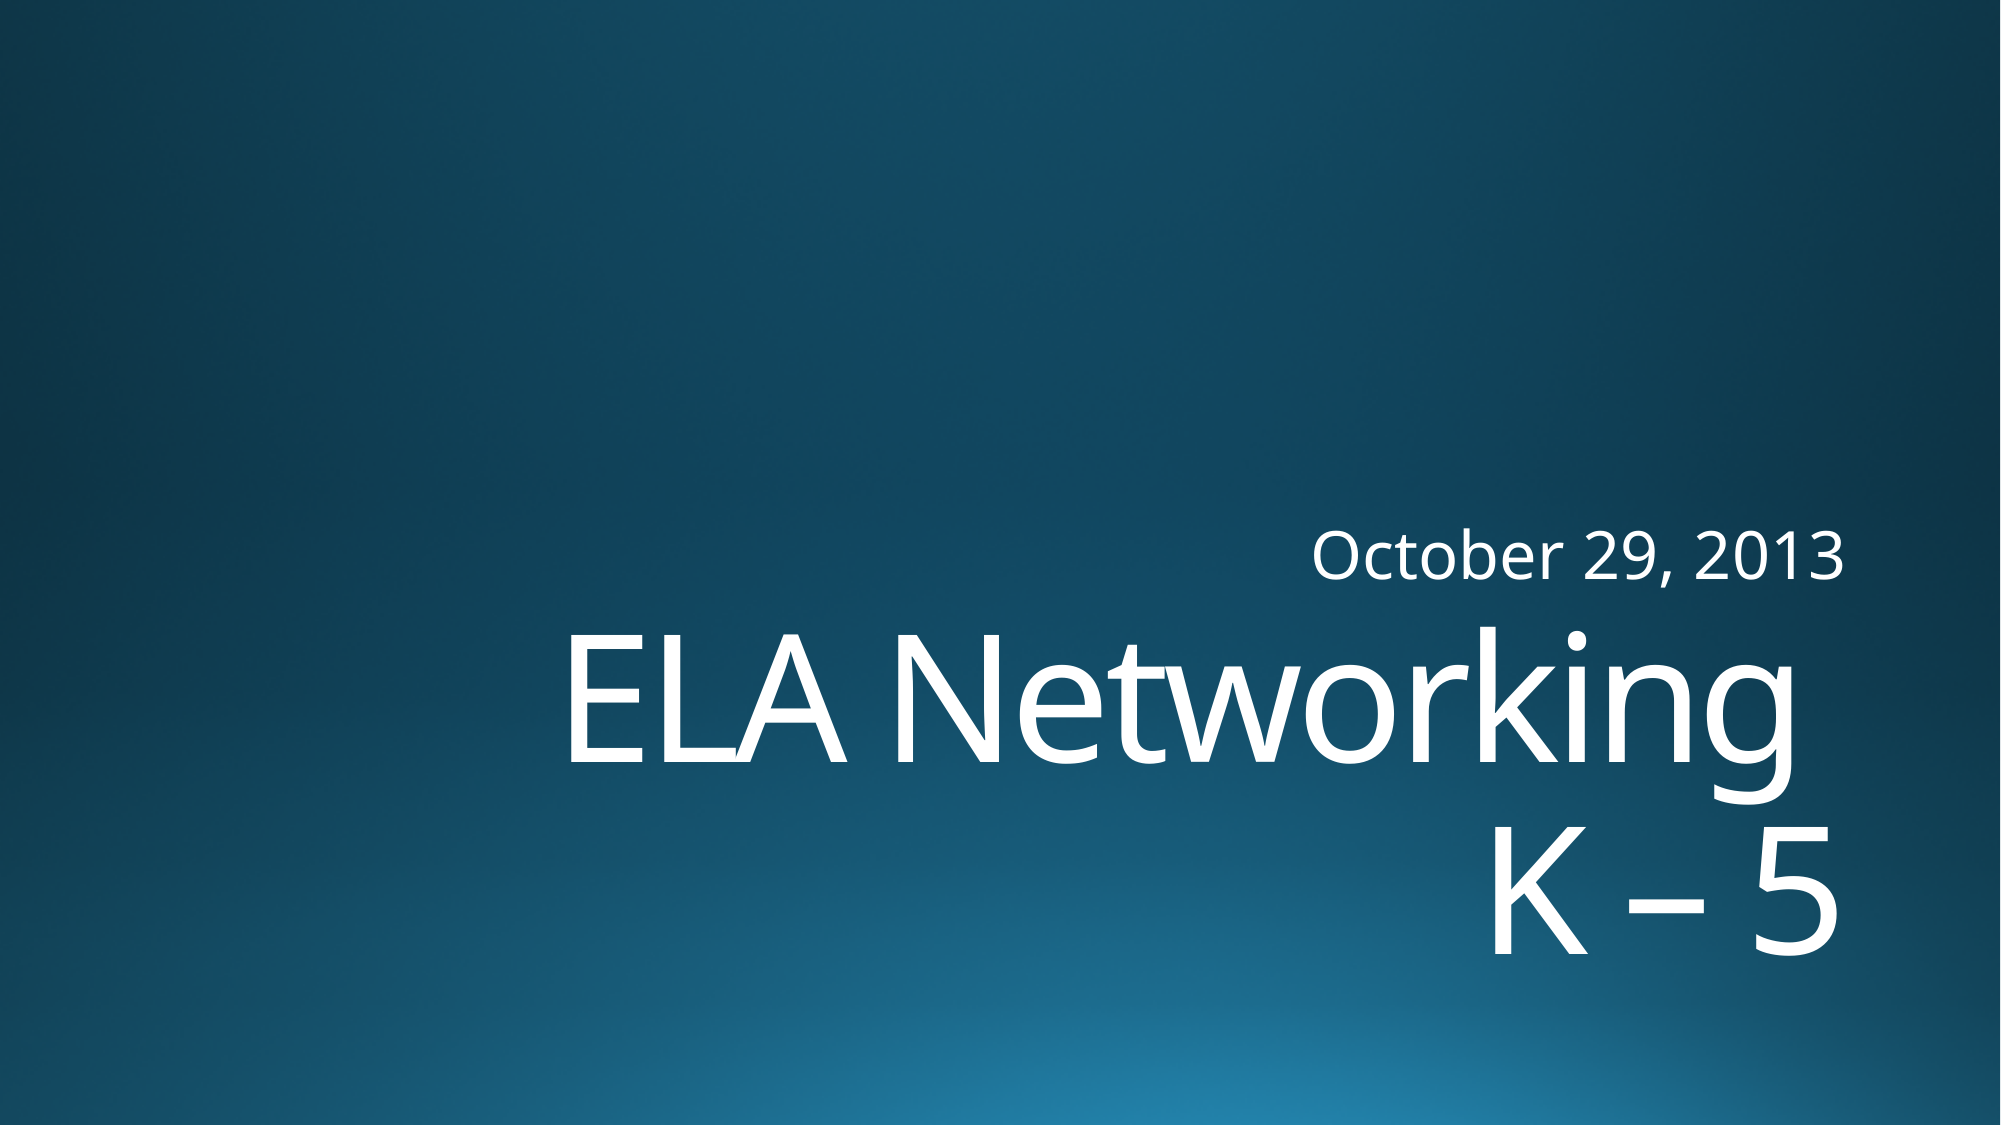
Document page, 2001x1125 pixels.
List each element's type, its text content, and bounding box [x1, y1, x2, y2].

subtitle October 29, 2013 [362, 477, 1863, 602]
title ELA Networking K – 5 [172, 601, 1863, 1002]
picture [0, 0, 2001, 1125]
